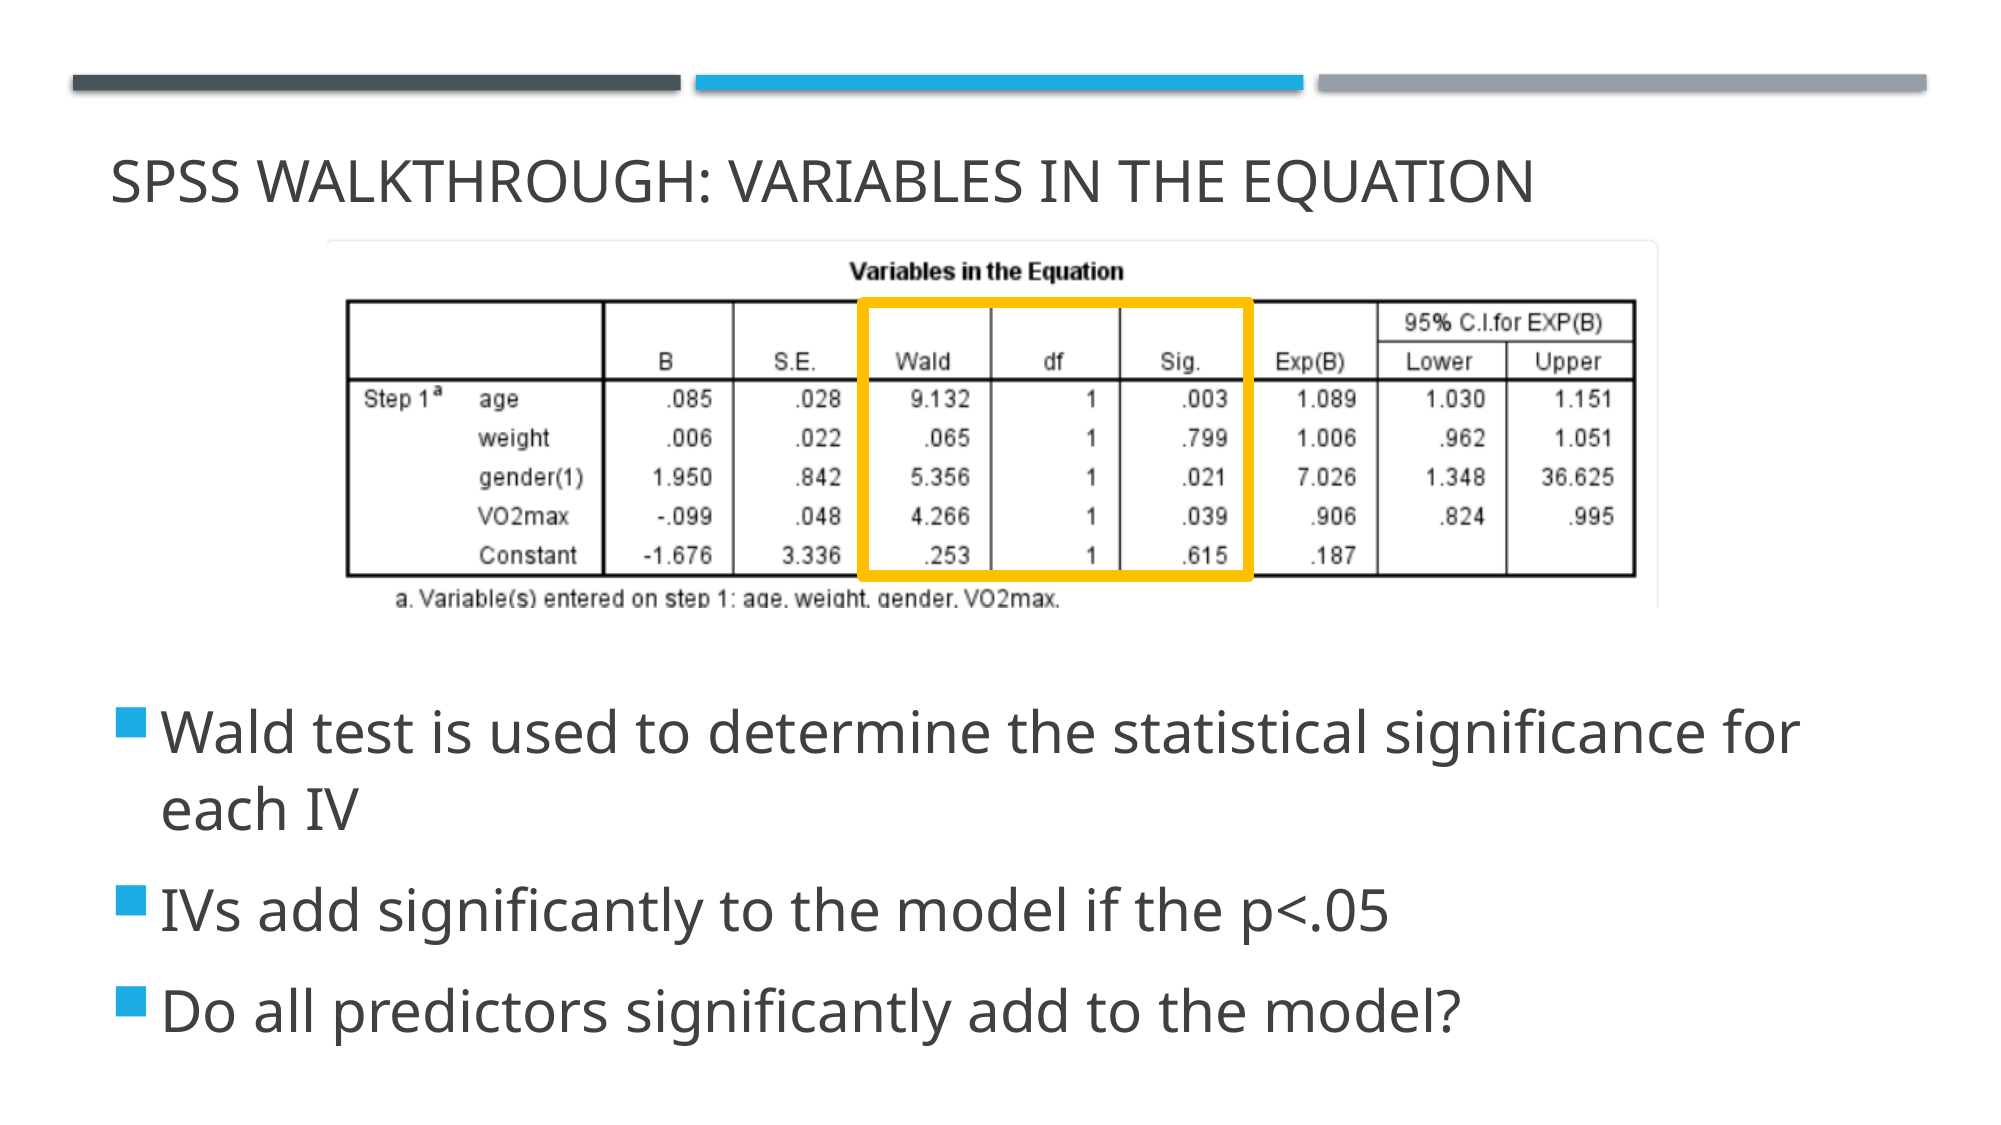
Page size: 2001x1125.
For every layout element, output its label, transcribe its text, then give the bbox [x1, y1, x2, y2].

title SPSS WALKTHROUGH: Variables in the equation [95, 115, 1905, 222]
list Wald test is used to determine the statistical significance for each IV IVs add significantly to the model if the p<.05 Do all predictors significantly add to the model? [95, 586, 1940, 1084]
picture [326, 232, 1674, 609]
